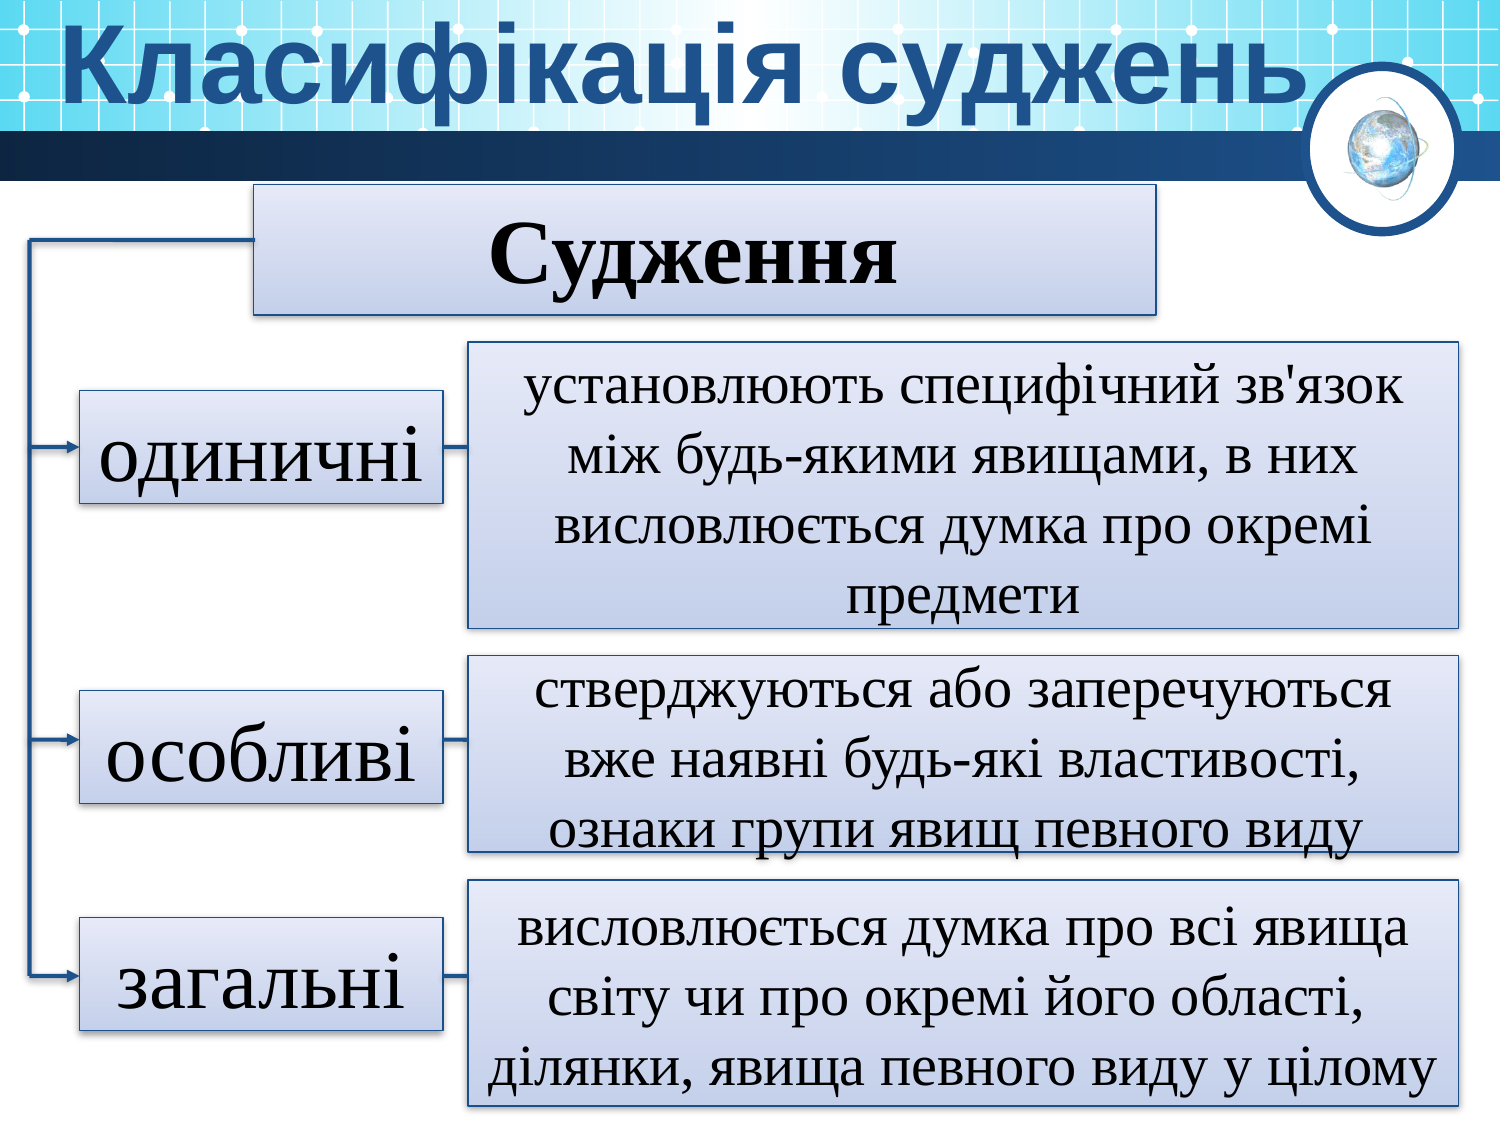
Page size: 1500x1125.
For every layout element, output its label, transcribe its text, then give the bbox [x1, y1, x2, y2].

picture [1310, 87, 1454, 184]
text_box Класифікація суджень [0, 0, 1424, 134]
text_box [29, 184, 1459, 1107]
